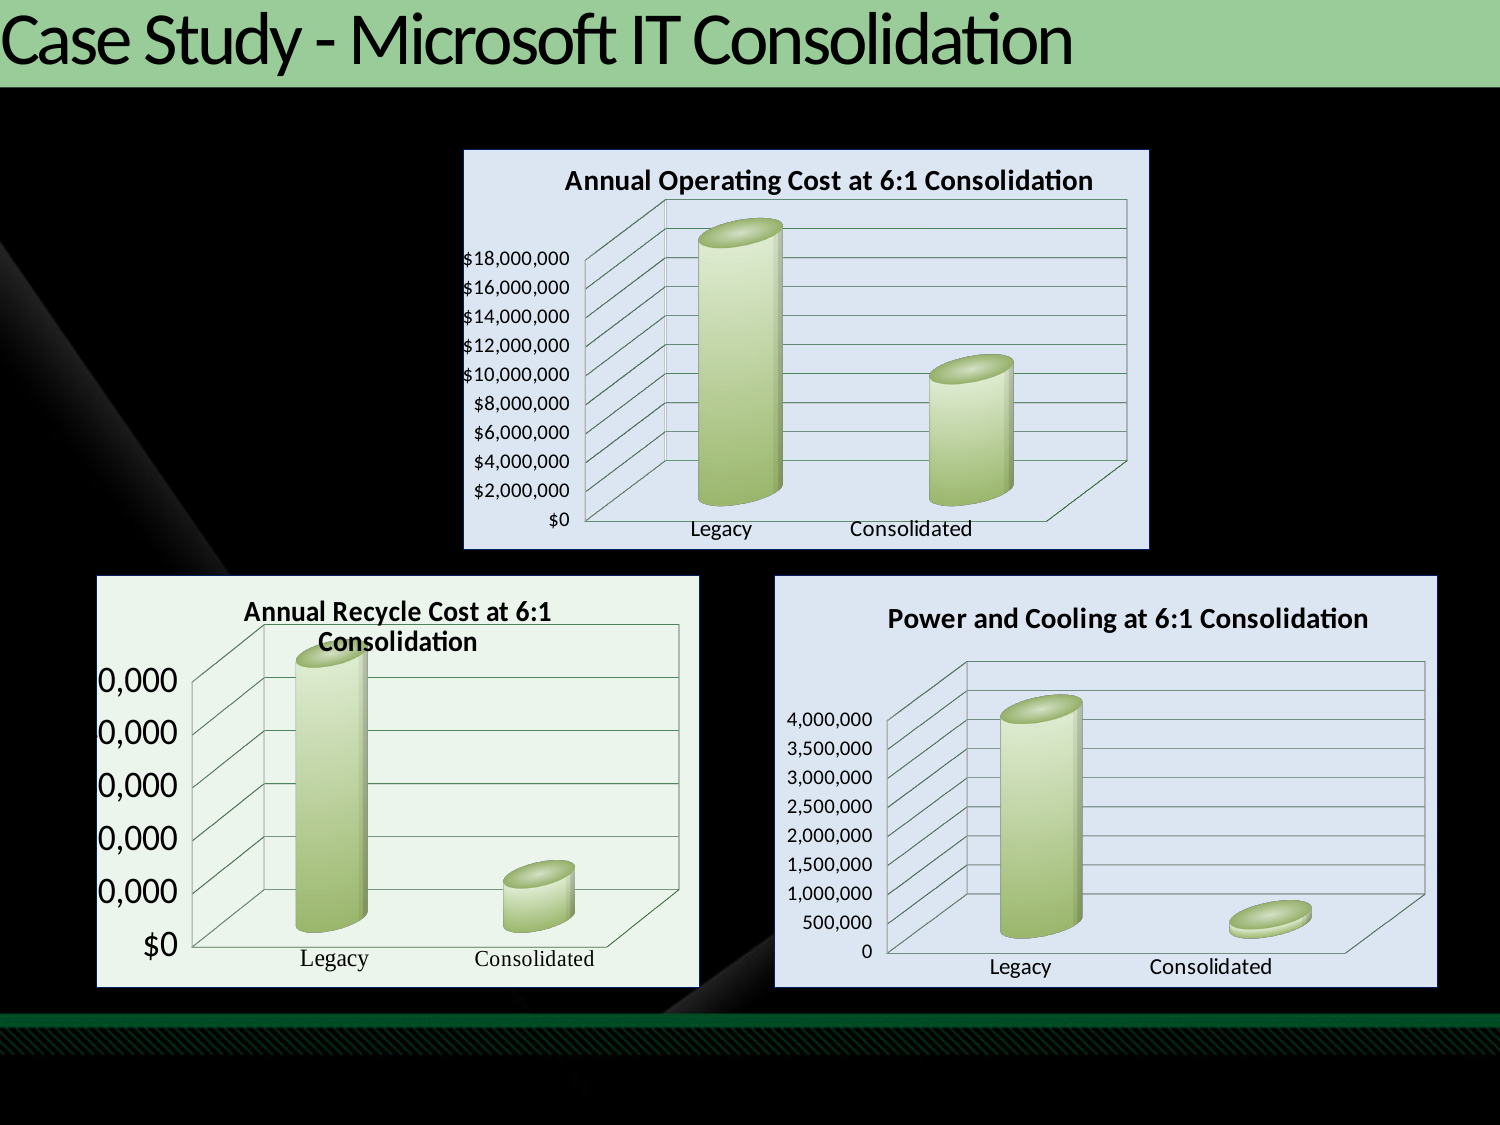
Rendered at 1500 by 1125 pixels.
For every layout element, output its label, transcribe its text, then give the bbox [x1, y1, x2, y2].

chart [774, 574, 1438, 988]
title Case Study - Microsoft IT Consolidation [0, 0, 1500, 88]
chart [462, 149, 1151, 551]
chart [62, 574, 701, 988]
picture [0, 88, 1500, 1125]
